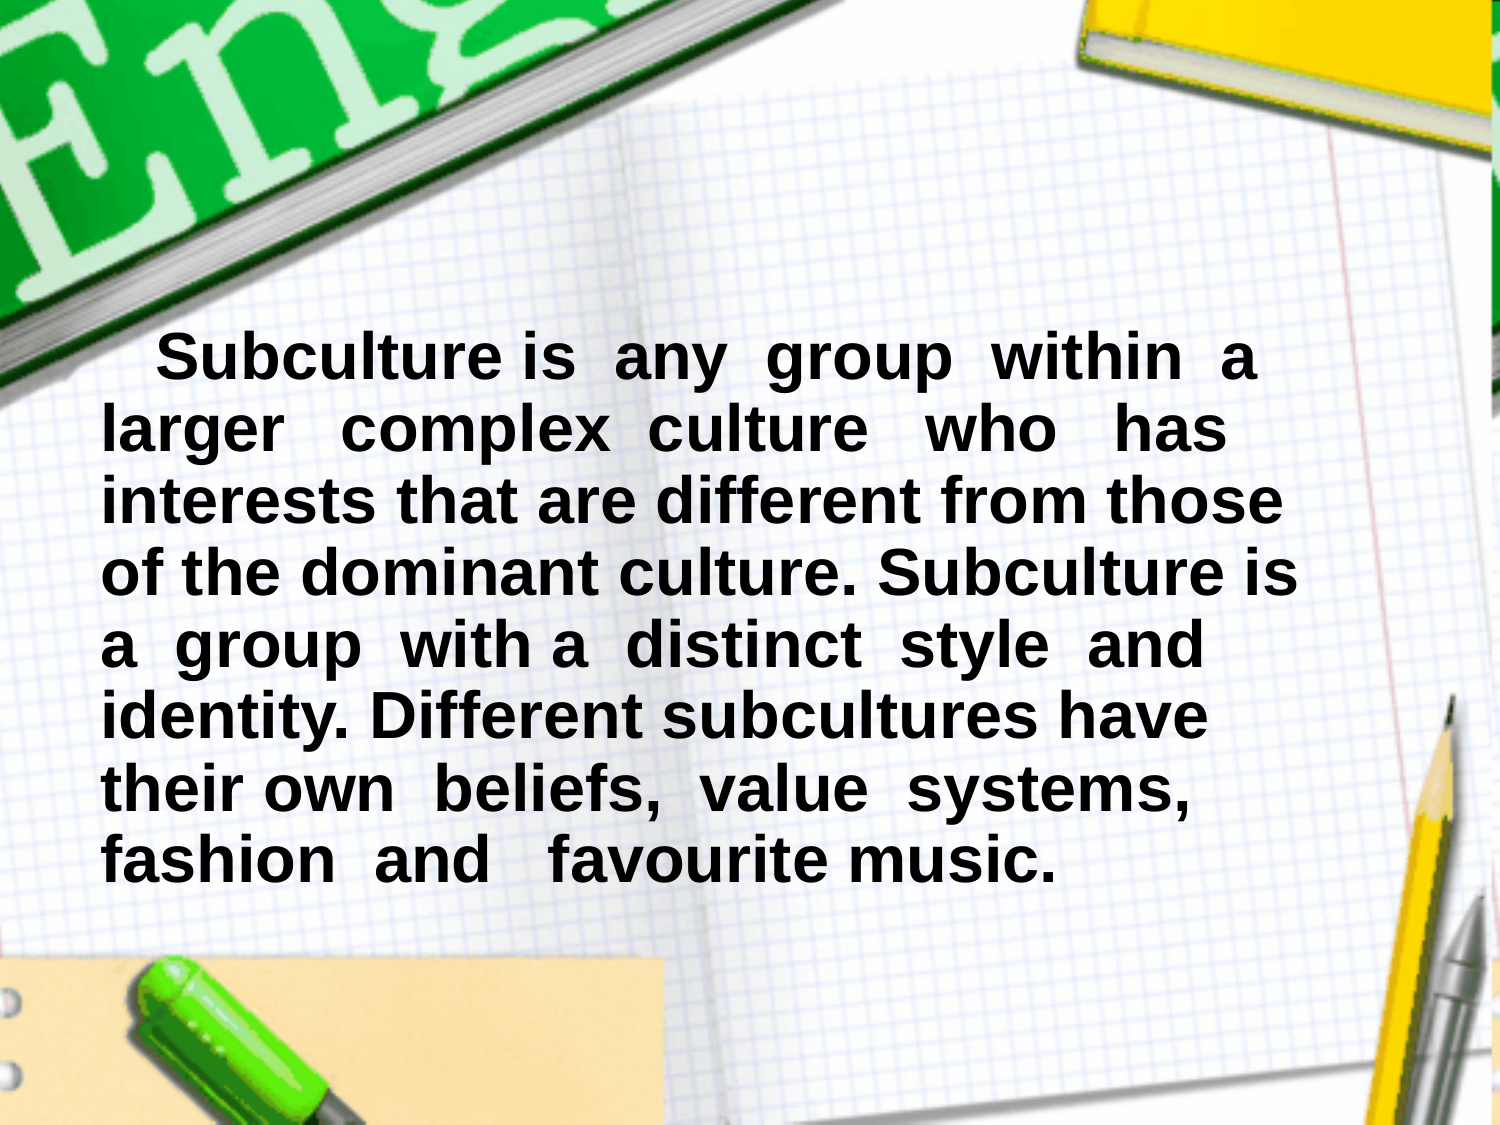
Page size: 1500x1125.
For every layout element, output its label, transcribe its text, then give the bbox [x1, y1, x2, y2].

list Subculture is any group within a larger complex culture who has interests that are different from those of the dominant culture. Subculture is a group with a distinct style and identity. Different subcultures have their own beliefs, value systems, fashion and favourite music. [29, 314, 1453, 929]
picture [0, 0, 1500, 1125]
